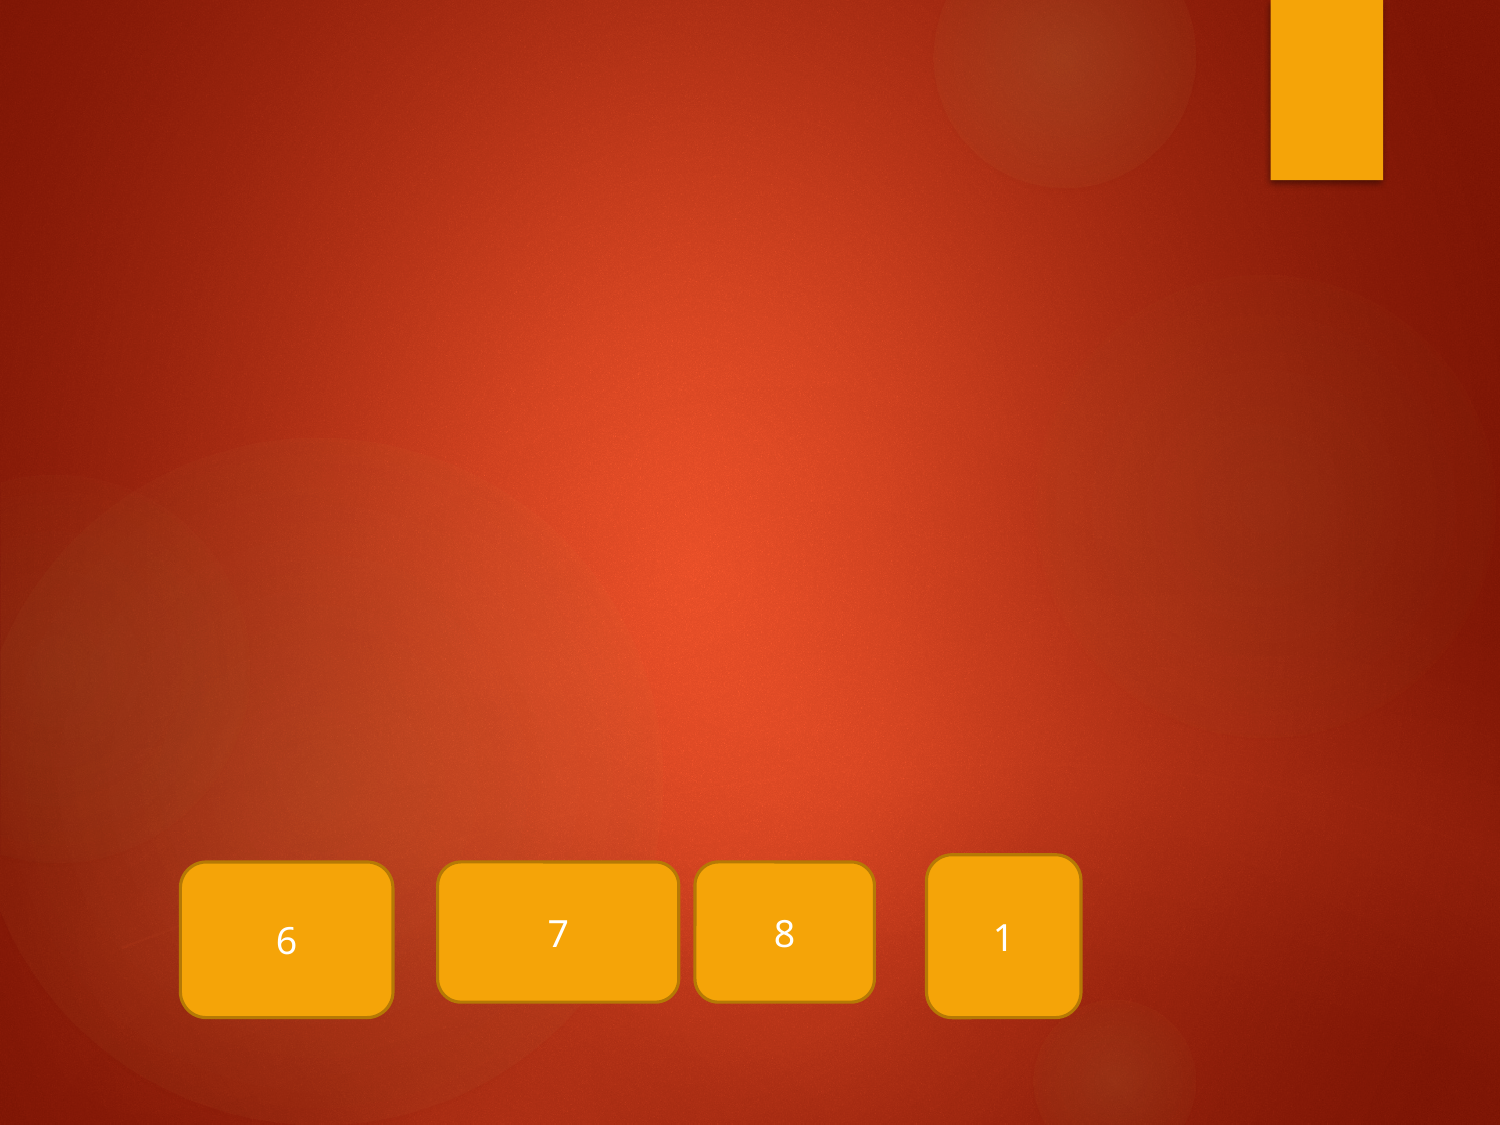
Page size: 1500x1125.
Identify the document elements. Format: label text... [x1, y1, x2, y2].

text_box 6 [178, 860, 395, 1020]
text_box 7 [436, 860, 681, 1004]
text_box 8 [693, 860, 876, 1004]
text_box 1 [924, 853, 1083, 1020]
